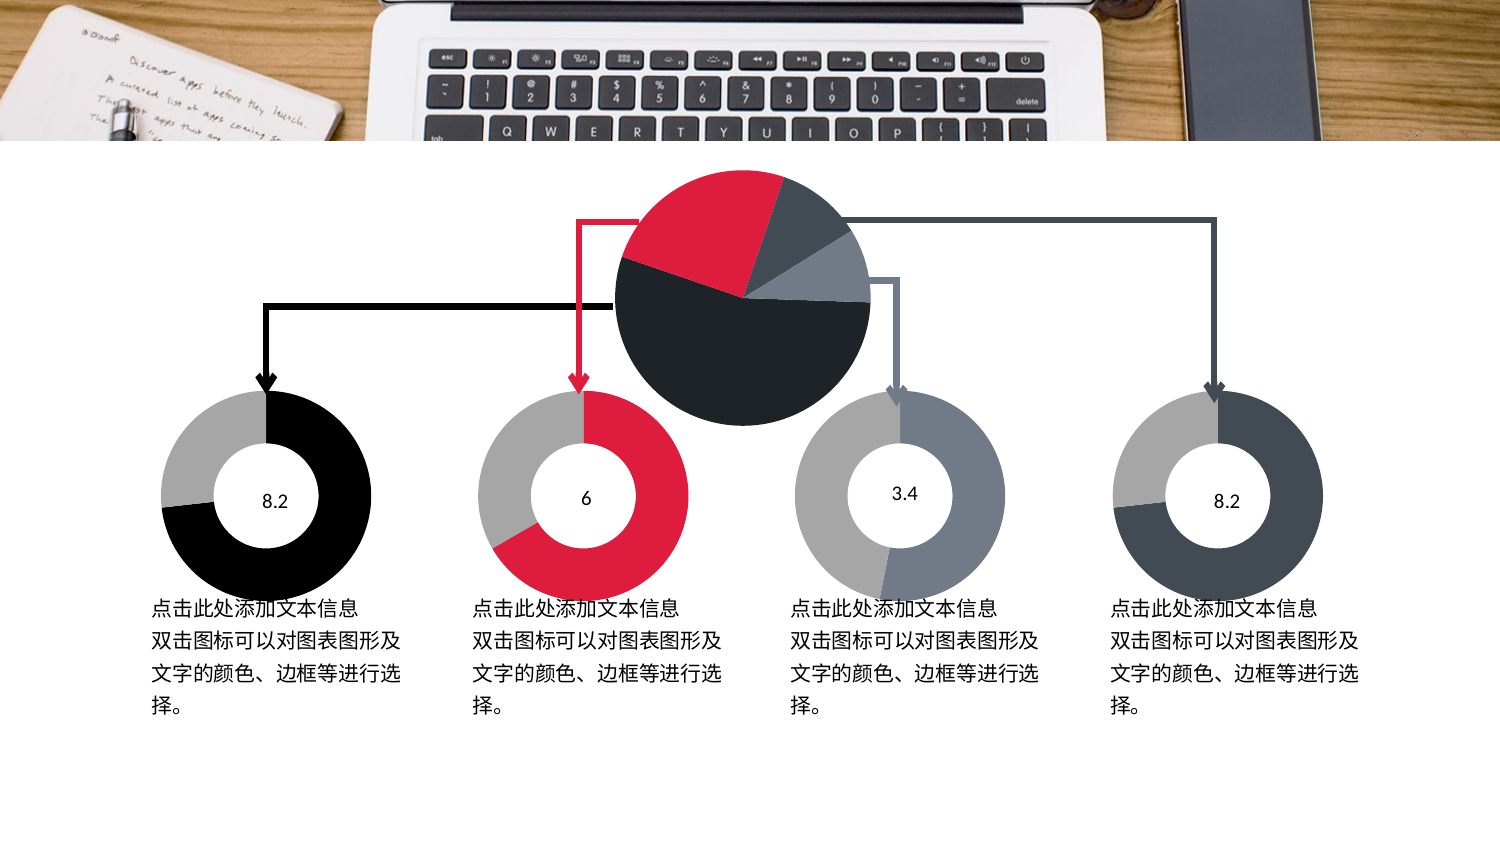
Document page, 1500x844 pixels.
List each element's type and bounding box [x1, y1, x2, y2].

picture [0, 0, 1500, 141]
text_box [101, 164, 1394, 726]
